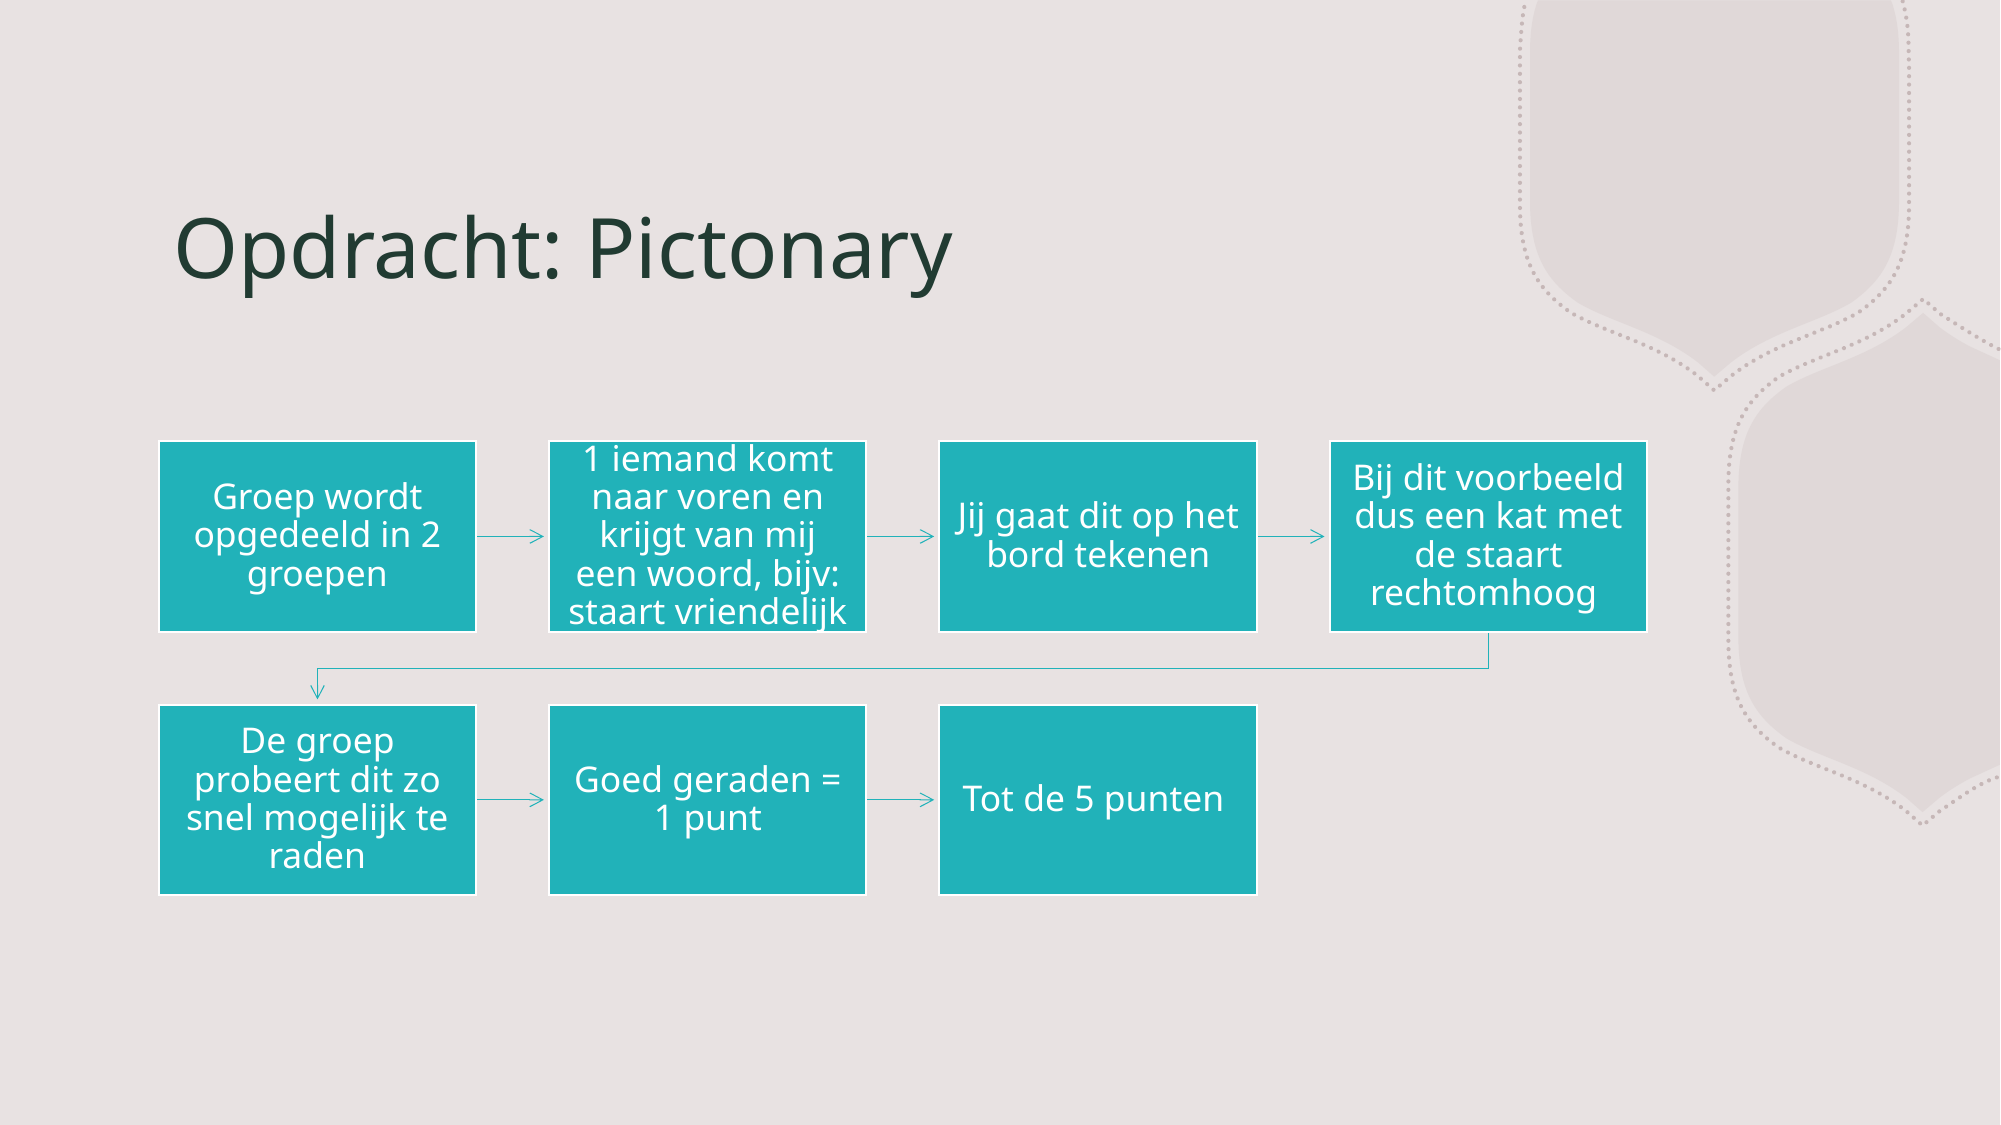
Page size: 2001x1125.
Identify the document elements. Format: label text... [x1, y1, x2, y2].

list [158, 368, 1648, 968]
title Opdracht: Pictonary [158, 157, 1648, 332]
